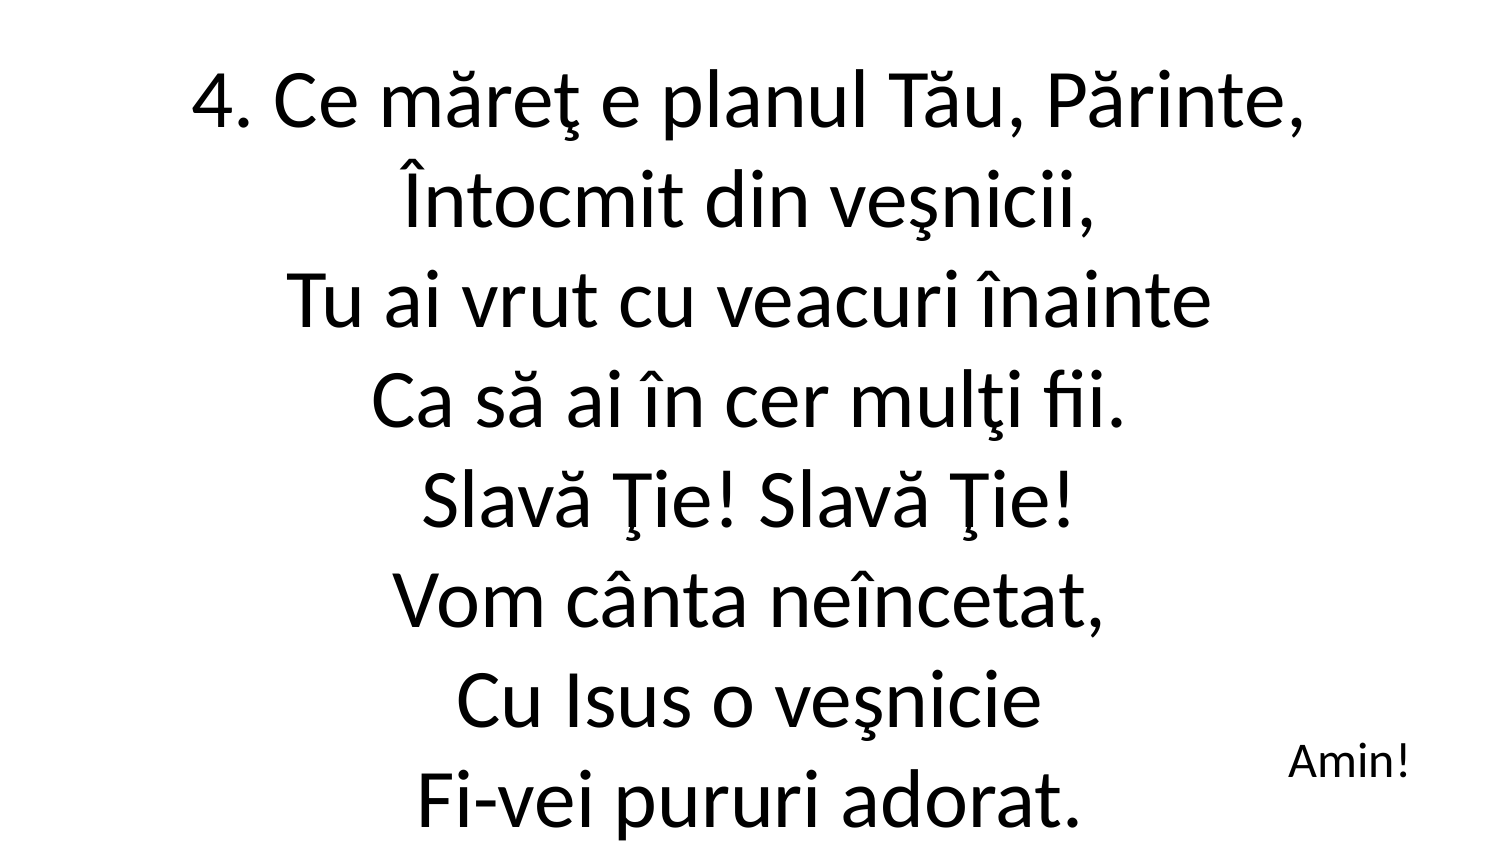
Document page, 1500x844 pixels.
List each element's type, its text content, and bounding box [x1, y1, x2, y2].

text_box Amin! [1273, 674, 1427, 795]
text_box 4. Ce măreţ e planul Tău, Părinte, Întocmit din veşnicii, Tu ai vrut cu veacuri înainte Ca să ai în cer mulţi fii. Slavă Ţie! Slavă Ţie! Vom cânta neîncetat, Cu Isus o veşnicie Fi-vei pururi adorat. [177, 0, 1323, 844]
